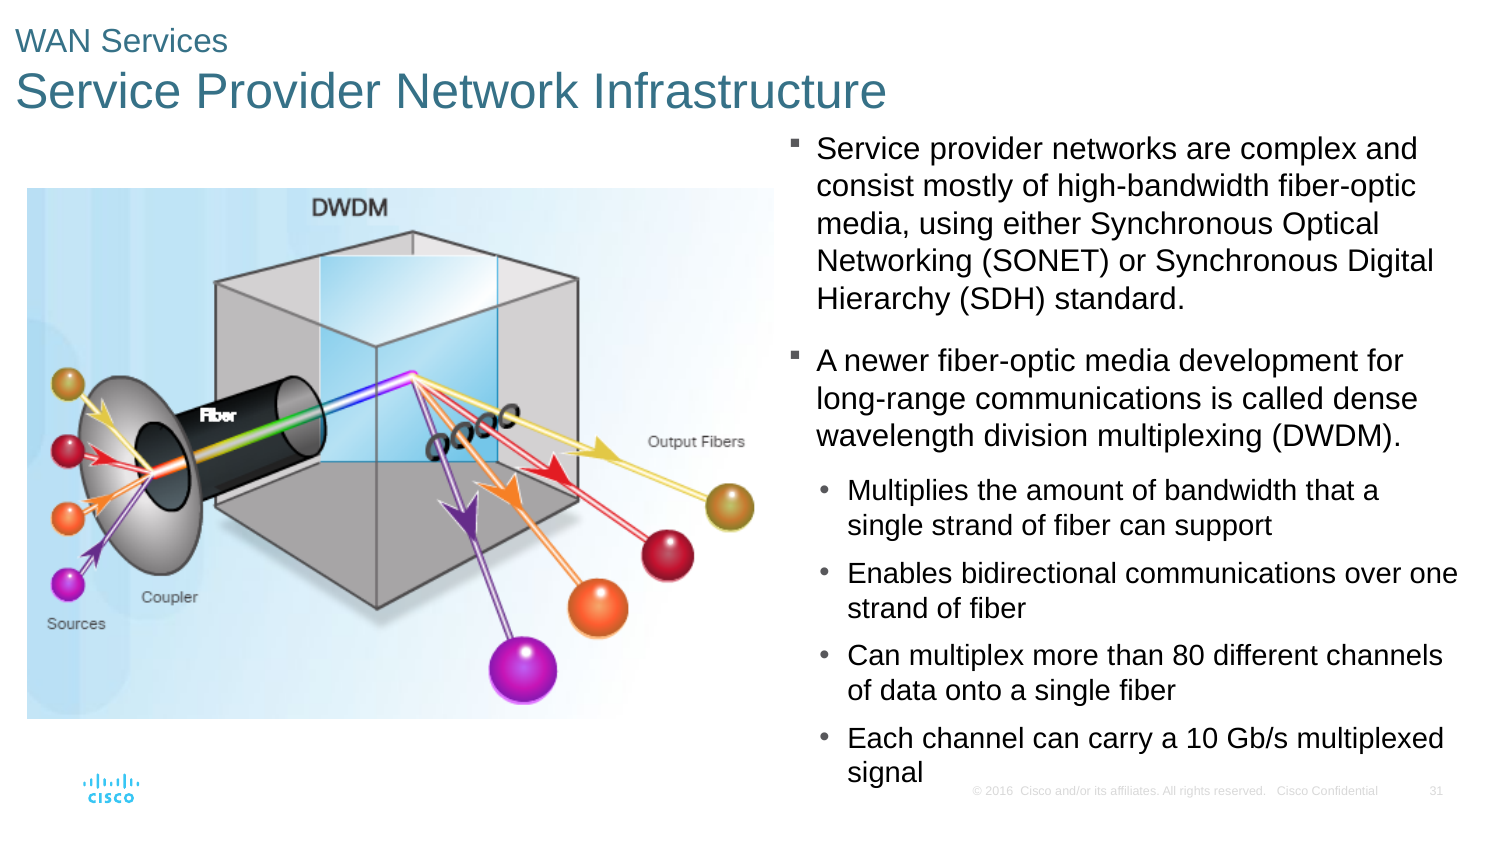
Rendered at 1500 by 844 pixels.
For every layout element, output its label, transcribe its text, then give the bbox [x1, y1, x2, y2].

list Service provider networks are complex and consist mostly of high-bandwidth fiber-optic media, using either Synchronous Optical Networking (SONET) or Synchronous Digital Hierarchy (SDH) standard. A newer fiber-optic media development for long-range communications is called dense wavelength division multiplexing (DWDM). Multiplies the amount of bandwidth that a single strand of fiber can support Enables bidirectional communications over one strand of fiber Can multiplex more than 80 different channels of data onto a single fiber Each channel can carry a 10 Gb/s multiplexed signal [773, 120, 1492, 800]
title WAN Services Service Provider Network Infrastructure [0, 6, 1035, 131]
picture [26, 188, 774, 719]
